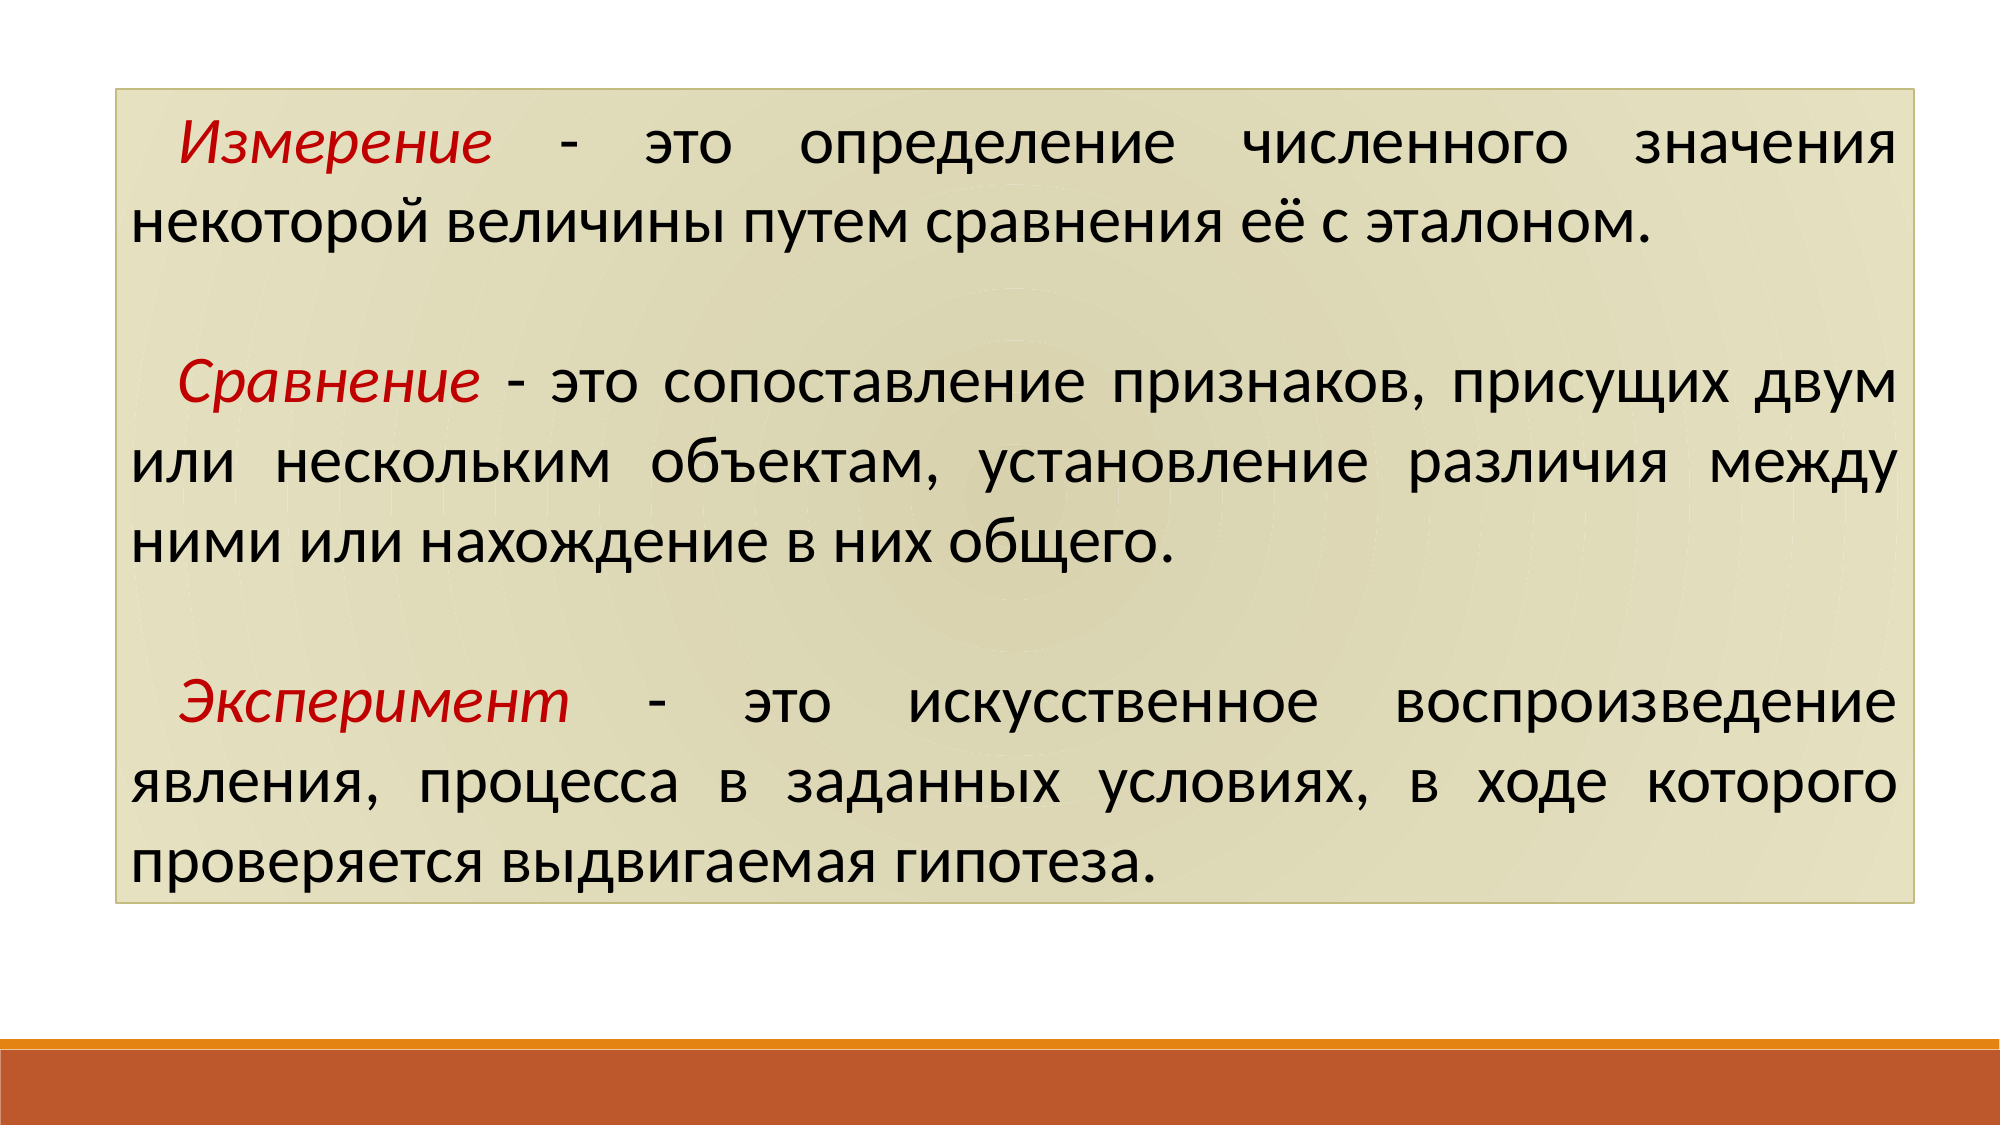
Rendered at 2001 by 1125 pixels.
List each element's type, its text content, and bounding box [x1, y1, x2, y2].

text_box Измерение - это определение численного значения некоторой величины путем сравнения её с эталоном. Сравнение - это сопоставление признаков, присущих двум или нескольким объектам, установление различия между ними или нахождение в них общего. Эксперимент - это искусственное воспроизведение явления, процесса в заданных условиях, в ходе которого проверяется выдвигаемая гипотеза. [115, 88, 1915, 904]
